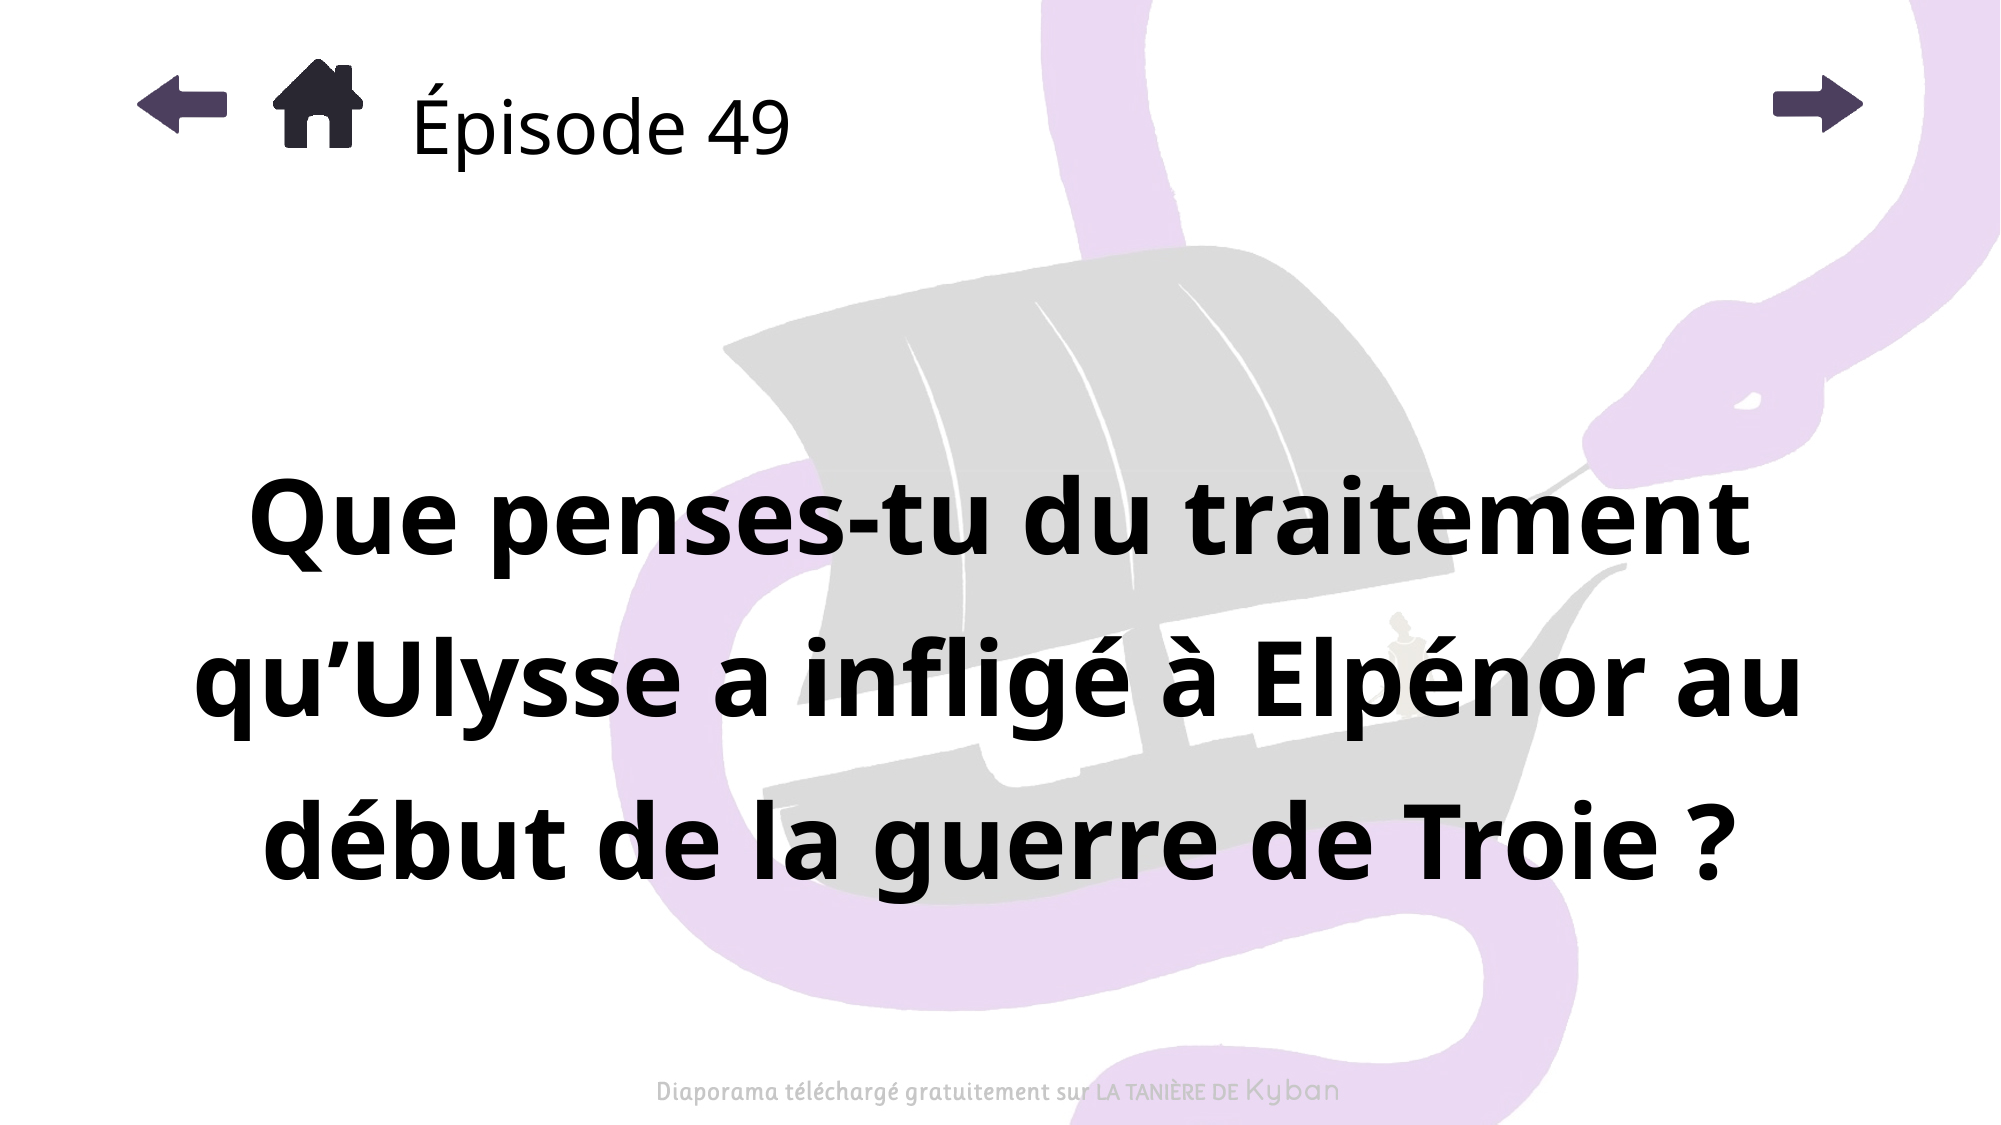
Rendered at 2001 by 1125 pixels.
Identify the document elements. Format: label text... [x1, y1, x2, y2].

picture [0, 0, 2001, 1125]
list Que penses-tu du traitement qu’Ulysse a infligé à Elpénor au début de la guerre de Troie ? [137, 299, 1863, 1014]
title Épisode 49 [395, 59, 1863, 202]
